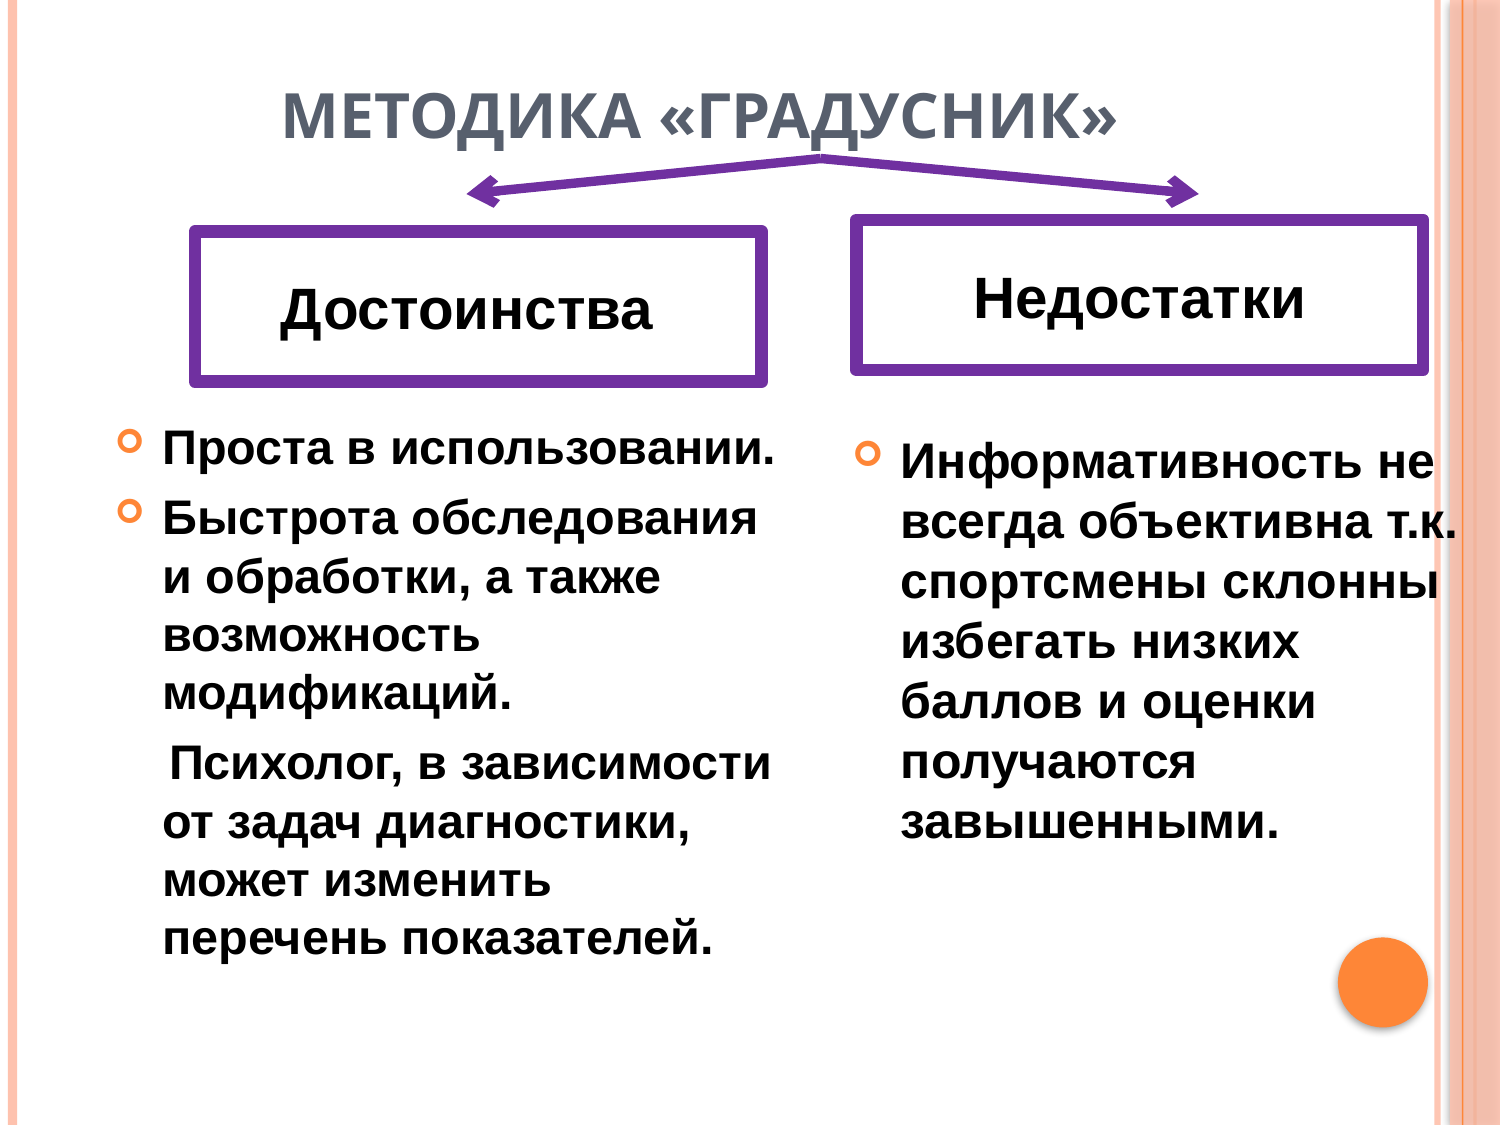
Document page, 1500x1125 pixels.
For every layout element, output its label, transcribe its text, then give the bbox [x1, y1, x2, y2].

title Методика «Градусник» [265, 30, 1376, 159]
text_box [465, 157, 818, 195]
text_box Недостатки [854, 218, 1425, 372]
list Проста в использовании. Быстрота обследования и обработки, а также возможность модификаций. Психолог, в зависимости от задач диагностики, может изменить перечень показателей. [100, 408, 797, 994]
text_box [820, 157, 1200, 195]
list Информативность не всегда объективна т.к. спортсмены склонны избегать низких баллов и оценки получаются завышенными. [837, 420, 1500, 958]
text_box Достоинстваа [193, 230, 764, 384]
